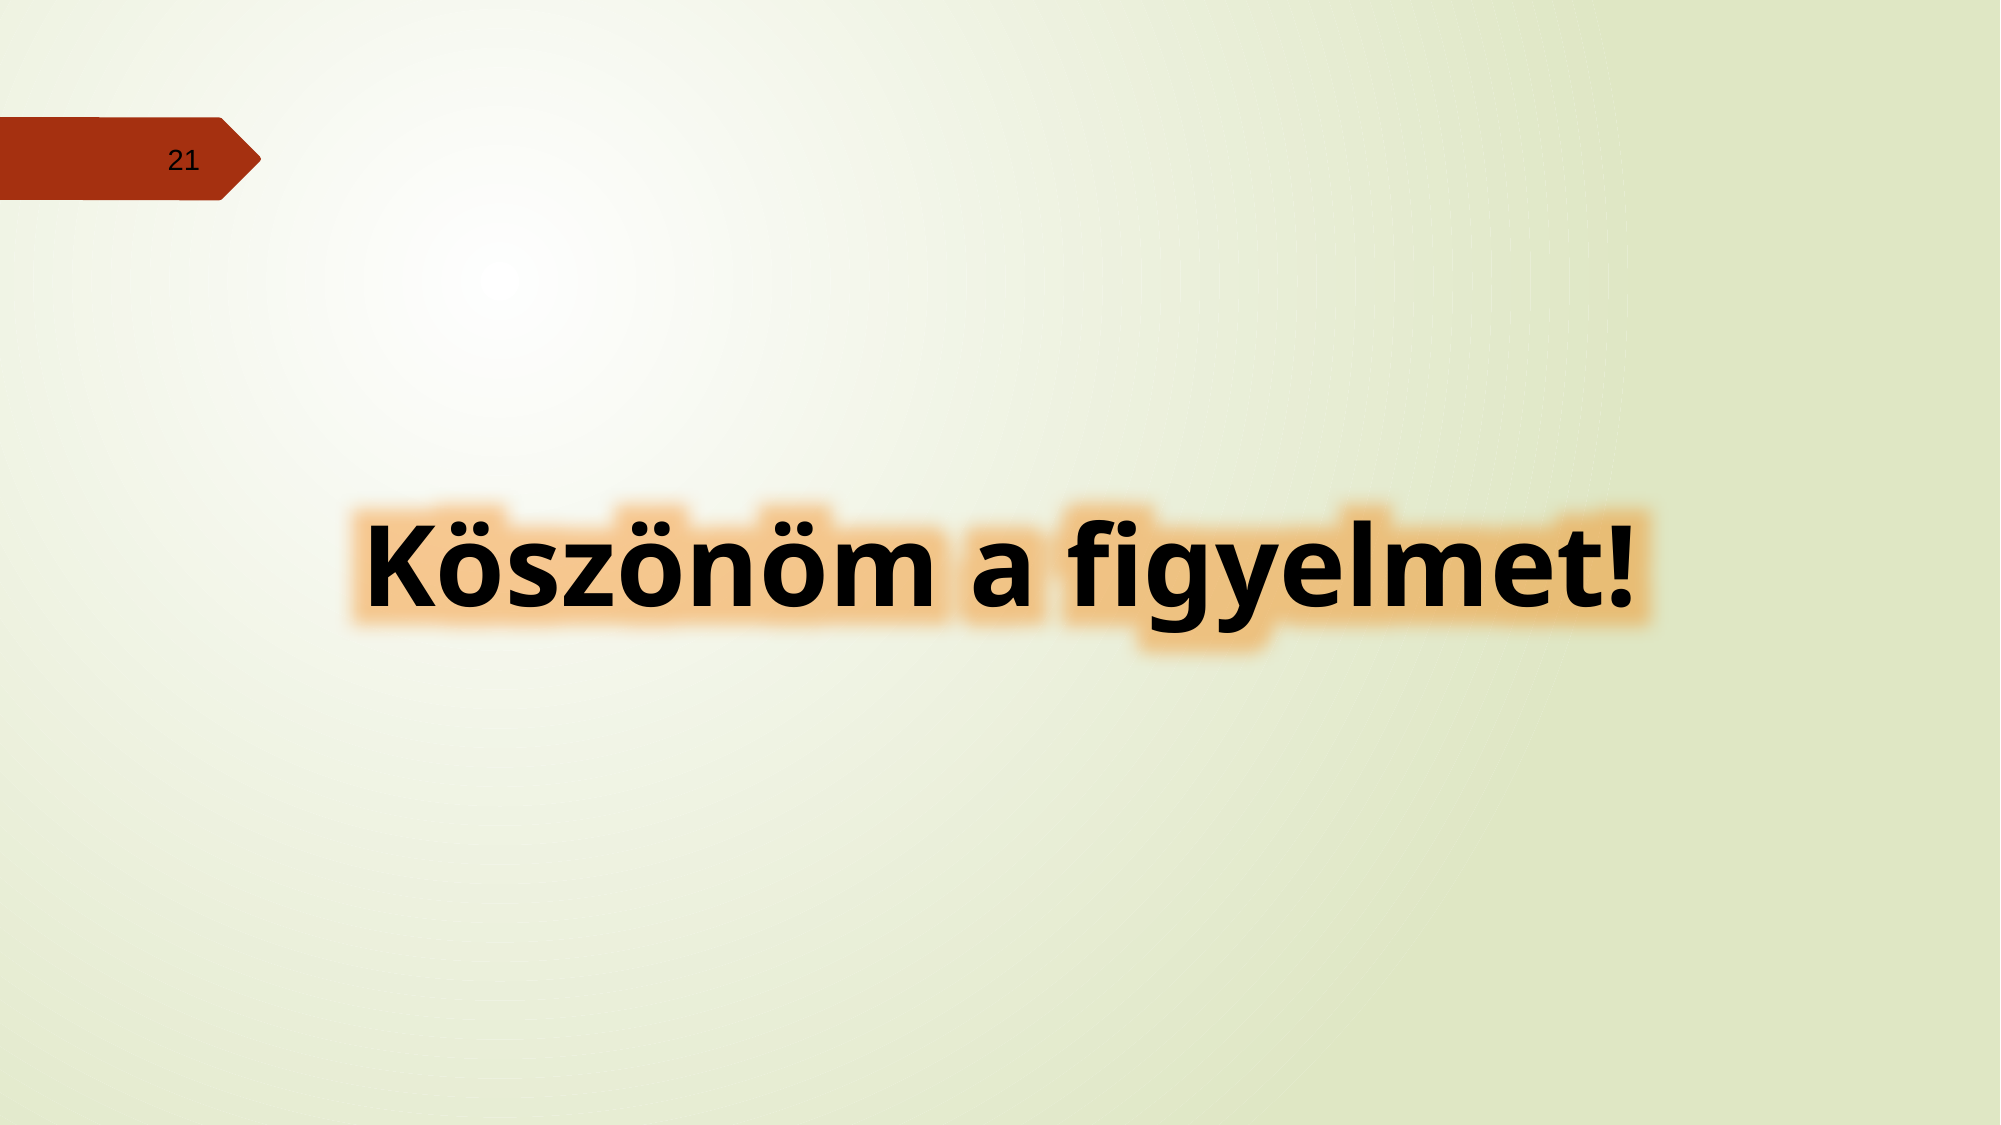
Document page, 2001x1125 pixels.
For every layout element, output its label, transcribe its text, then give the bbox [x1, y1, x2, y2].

text_box Köszönöm a figyelmet! [346, 486, 1654, 637]
slide_number 21 [87, 129, 216, 190]
